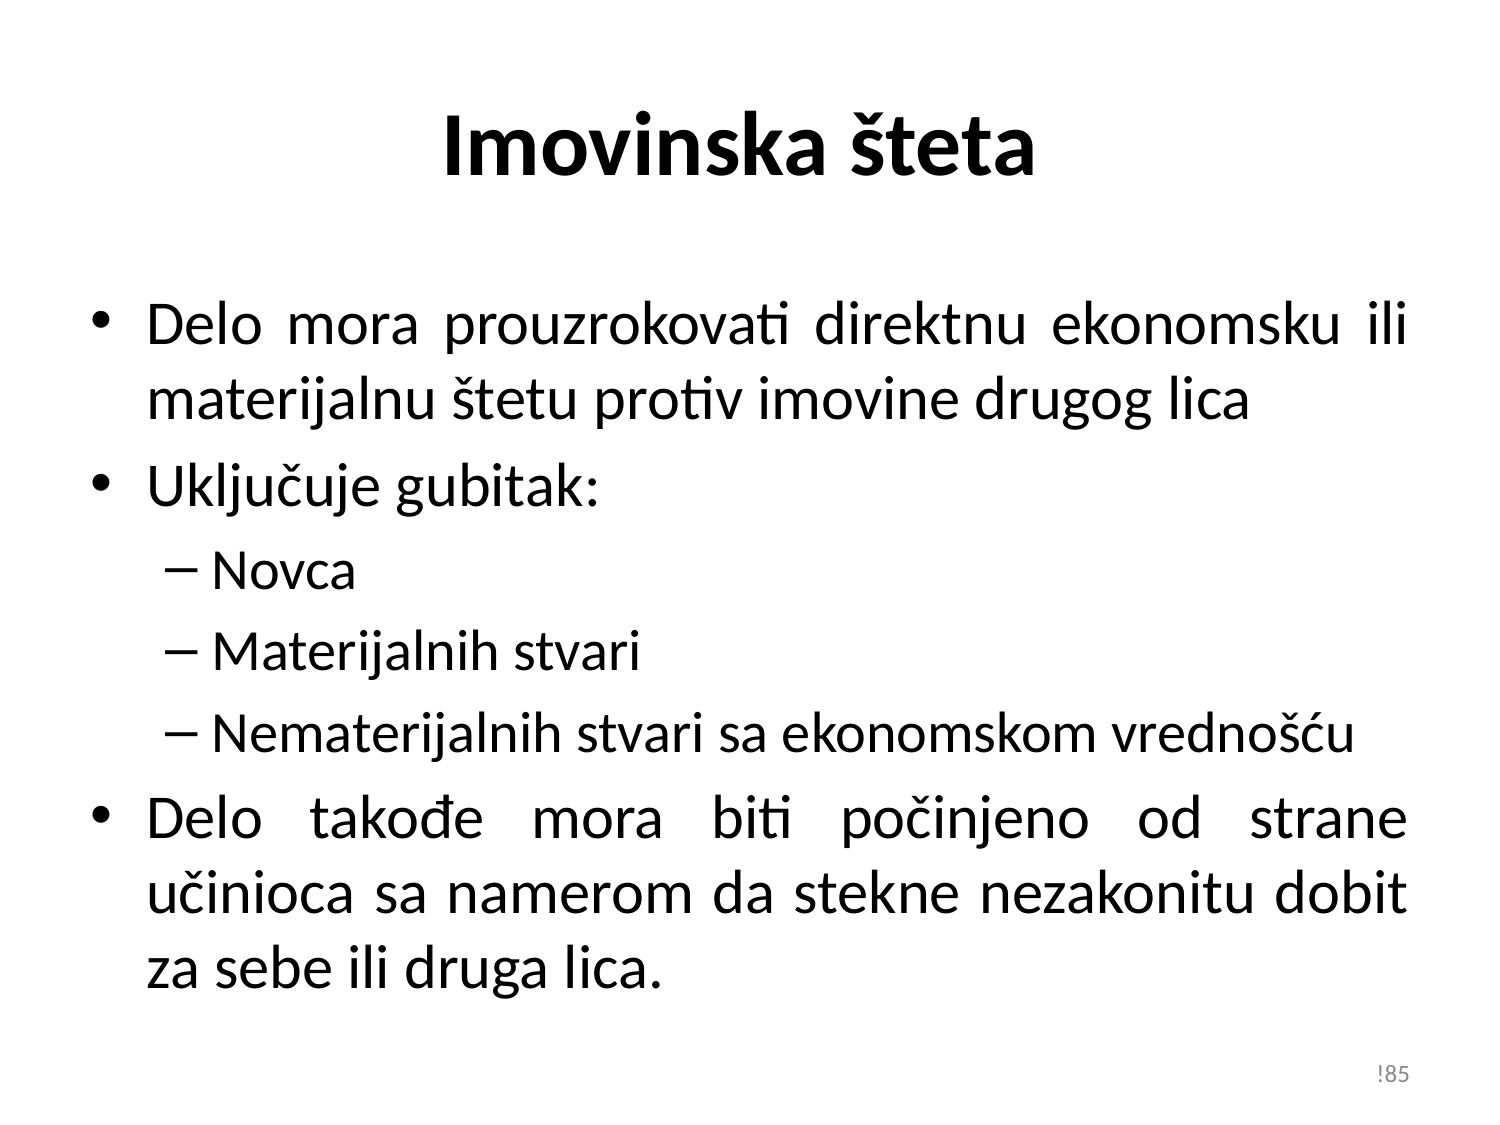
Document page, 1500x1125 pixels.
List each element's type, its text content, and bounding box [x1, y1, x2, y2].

list Delo mora prouzrokovati direktnu ekonomsku ili materijalnu štetu protiv imovine drugog lica Uključuje gubitak: Novca Materijalnih stvari Nematerijalnih stvari sa ekonomskom vrednošću Delo takođe mora biti počinjeno od strane učinioca sa namerom da stekne nezakonitu dobit za sebe ili druga lica. [74, 273, 1426, 1017]
title Imovinska šteta [74, 44, 1426, 233]
slide_number !85 [1074, 1042, 1425, 1103]
